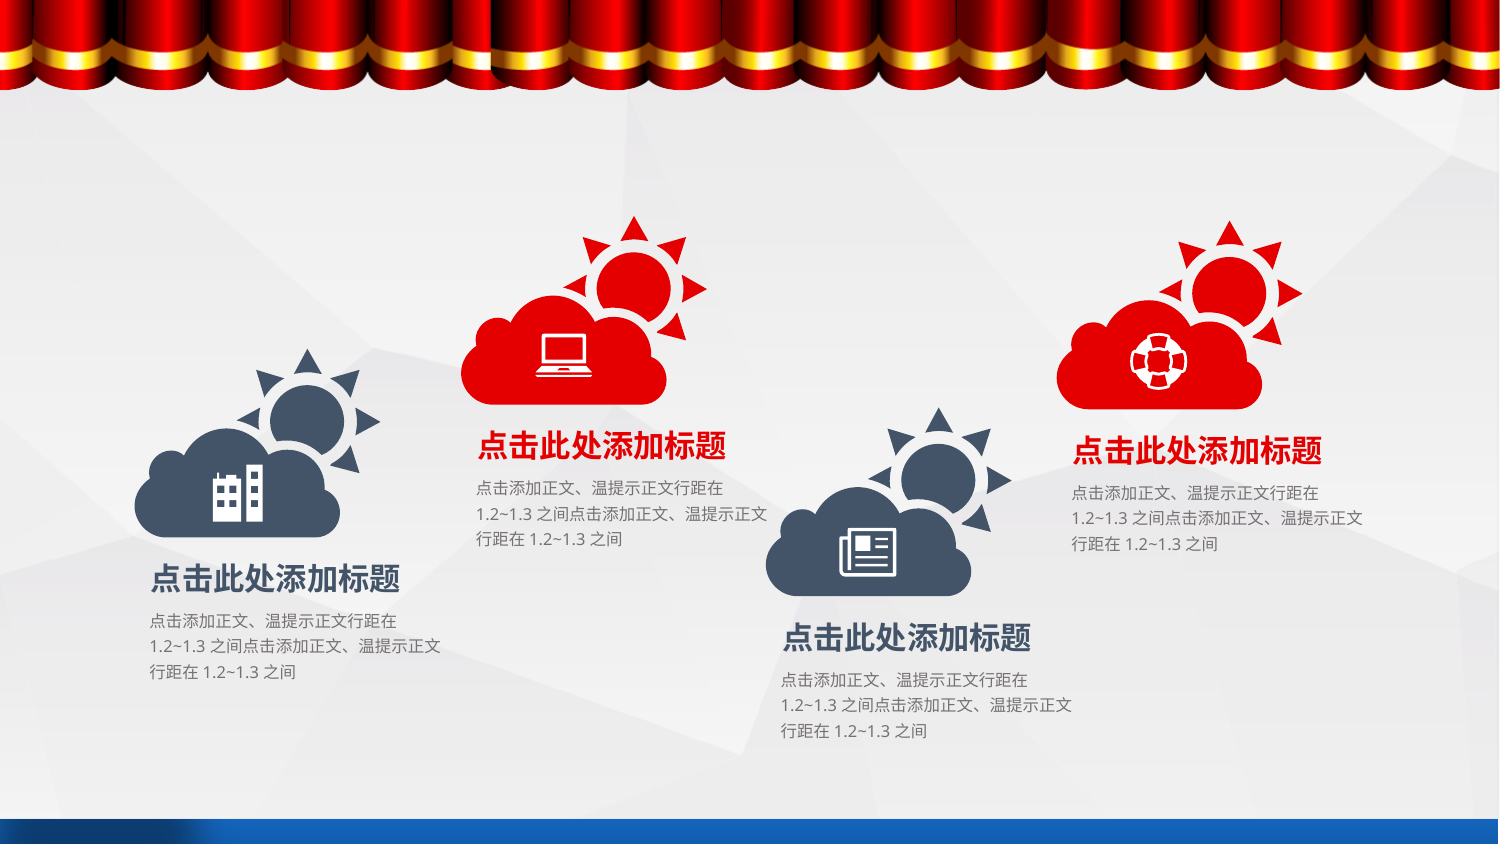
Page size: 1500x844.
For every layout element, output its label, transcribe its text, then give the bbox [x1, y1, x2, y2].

text_box 点击添加正文、温提示正文行距在1.2~1.3之间点击添加正文、温提示正文行距在1.2~1.3之间 [1056, 469, 1394, 562]
text_box [99, 24, 142, 99]
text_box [134, 348, 381, 538]
text_box 点击此处添加标题 [1058, 423, 1338, 477]
text_box 点击添加正文、温提示正文行距在1.2~1.3之间点击添加正文、温提示正文行距在1.2~1.3之间 [461, 464, 765, 557]
text_box 点击此处添加标题 [767, 610, 1047, 664]
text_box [765, 407, 1012, 597]
text_box 点击此处添加标题 [462, 419, 743, 472]
text_box 点击添加正文、温提示正文行距在1.2~1.3之间点击添加正文、温提示正文行距在1.2~1.3之间 [134, 597, 472, 690]
picture [0, 0, 1500, 844]
text_box 点击添加正文、温提示正文行距在1.2~1.3之间点击添加正文、温提示正文行距在1.2~1.3之间 [765, 656, 1103, 748]
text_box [461, 215, 708, 405]
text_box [1056, 220, 1303, 410]
text_box 点击此处添加标题 [136, 552, 416, 605]
